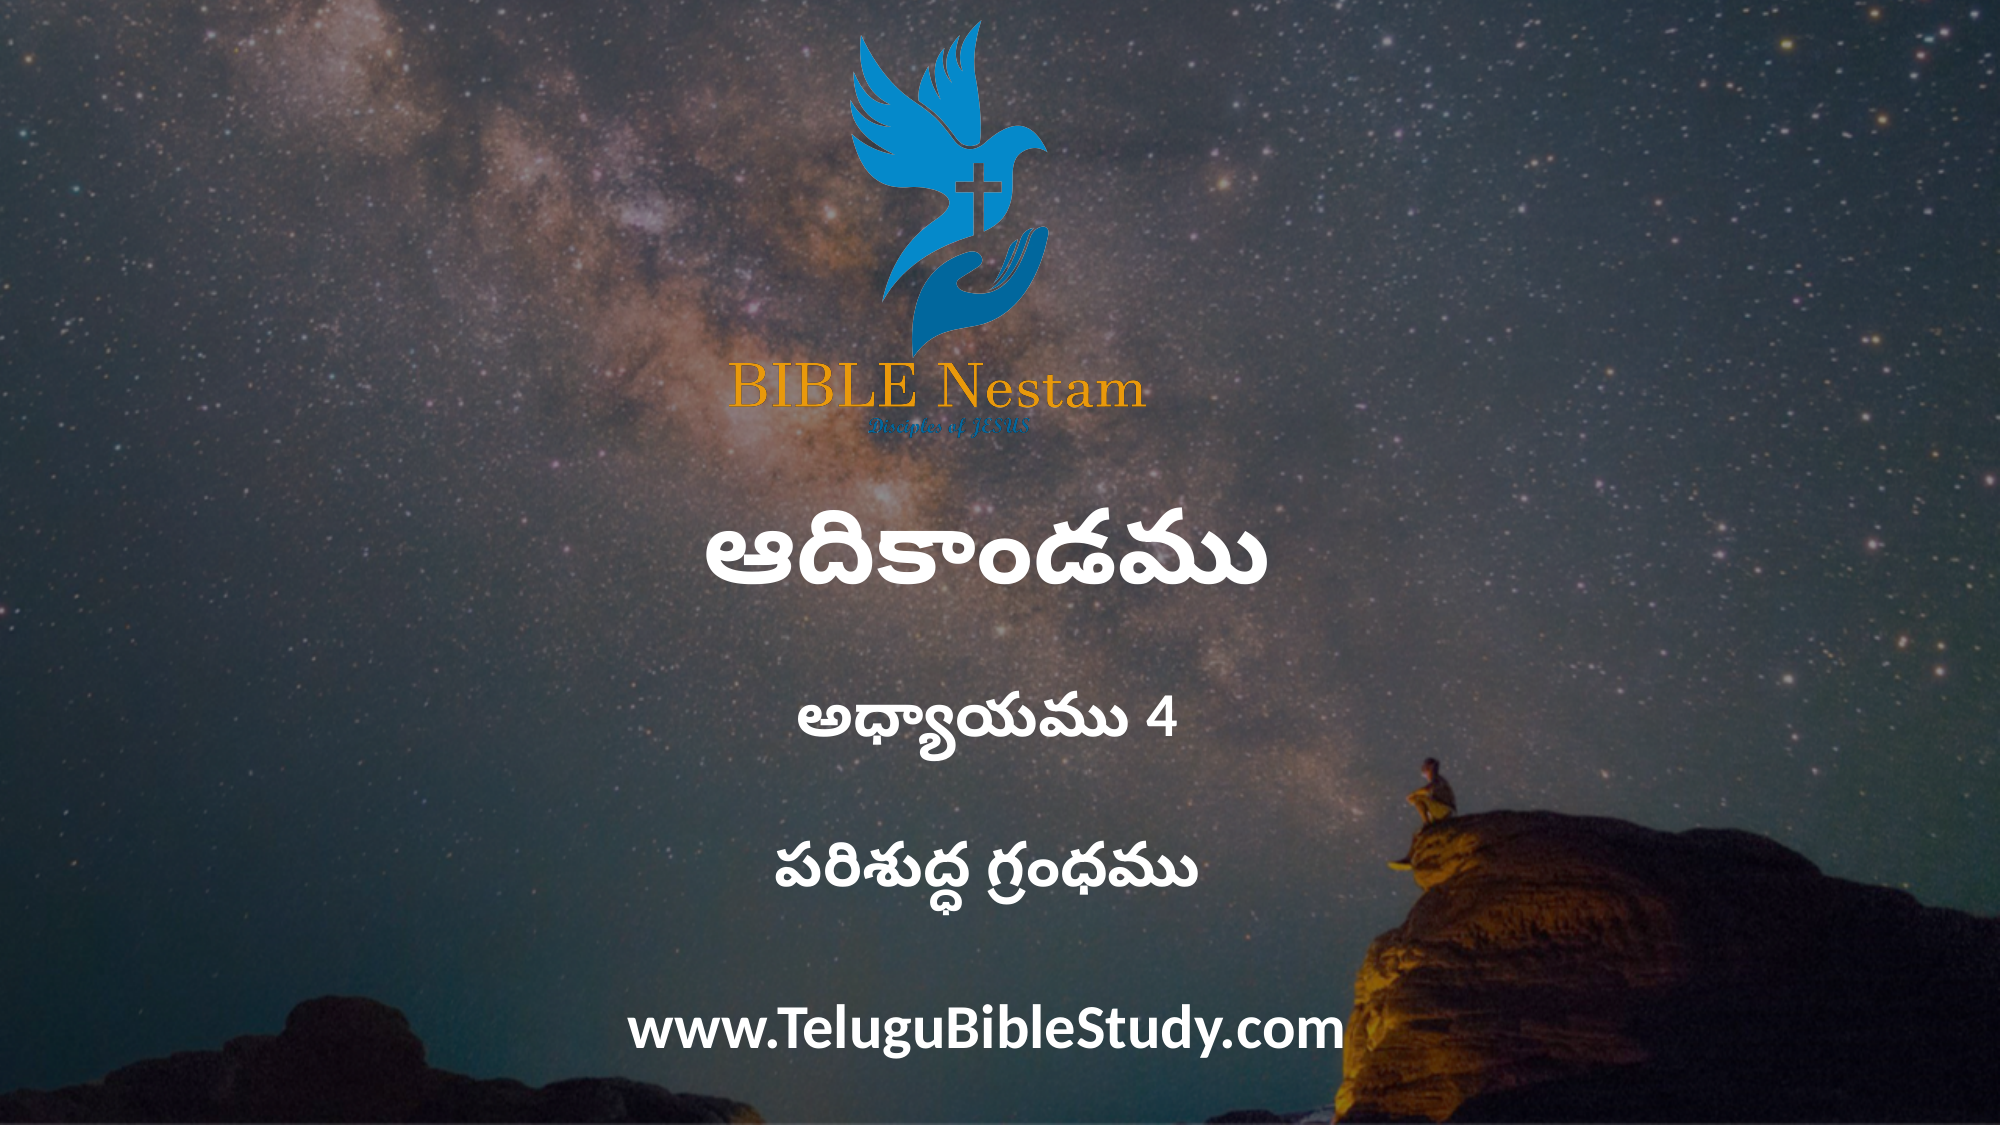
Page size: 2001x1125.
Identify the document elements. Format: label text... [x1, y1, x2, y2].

title ఆదికాండము [50, 437, 1925, 646]
picture [0, 0, 2000, 1125]
subtitle అధ్యాయము 4 పరిశుద్ధ గ్రంధము www.TeluguBibleStudy.com [50, 666, 1925, 1084]
